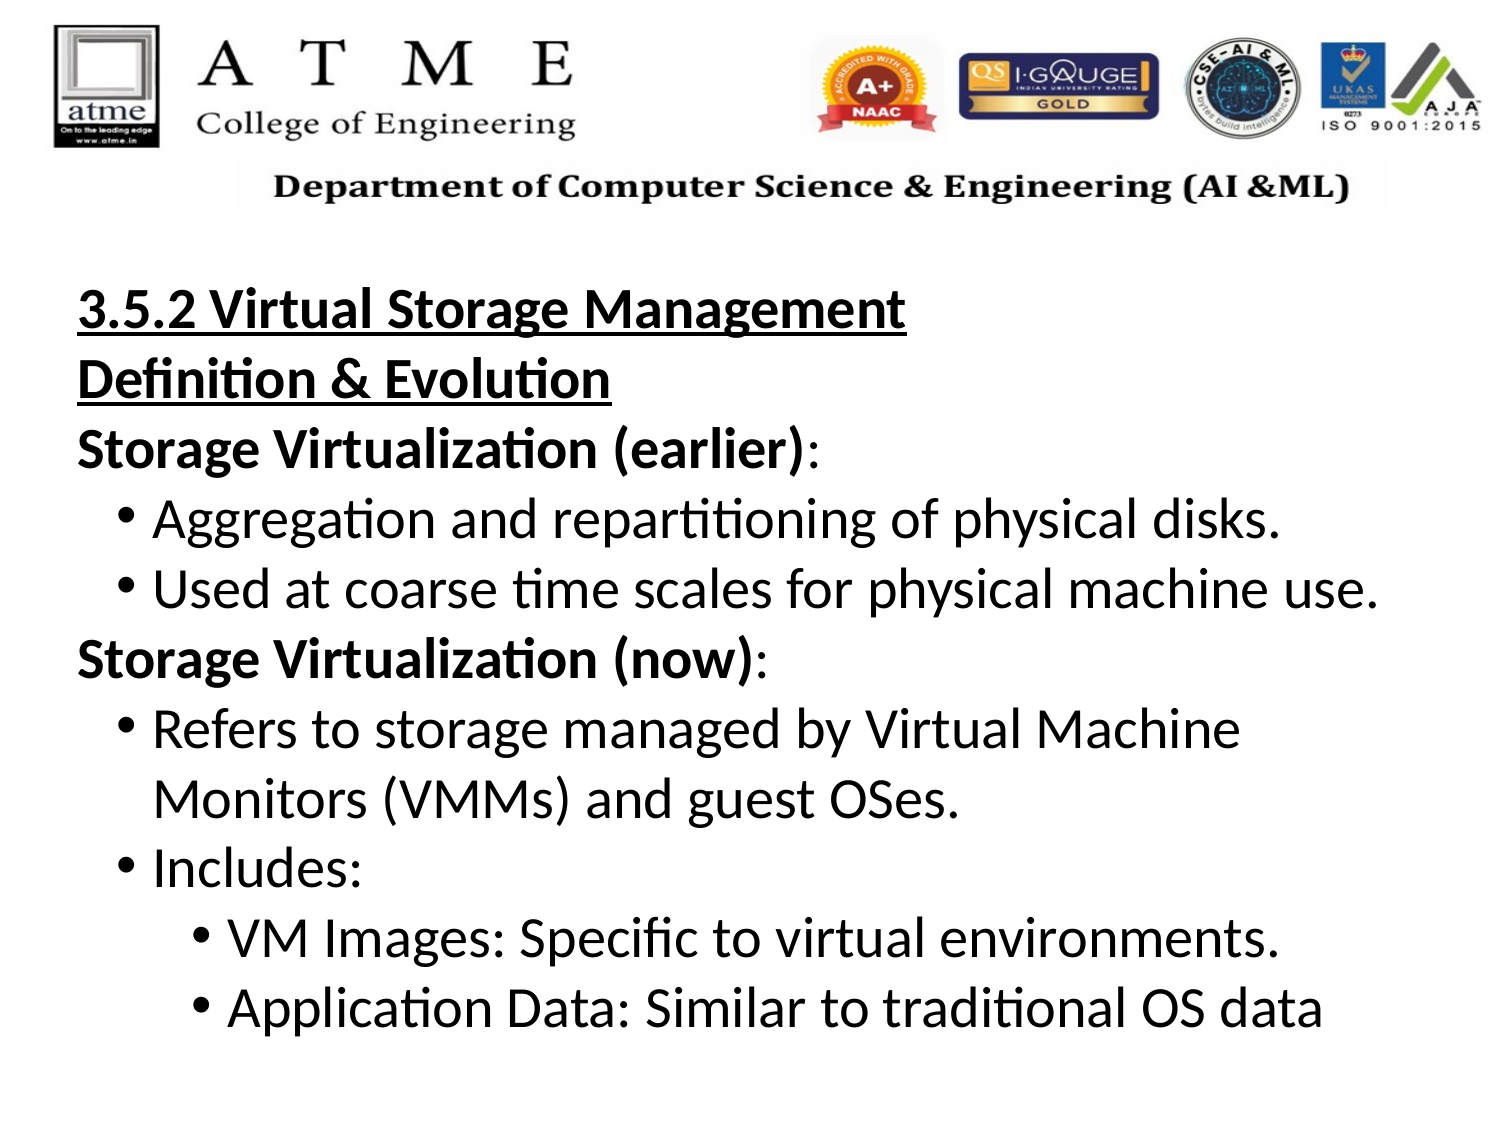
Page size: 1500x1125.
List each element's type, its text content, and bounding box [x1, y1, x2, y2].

picture [24, 0, 1500, 226]
text_box 3.5.2 Virtual Storage Management Definition & Evolution Storage Virtualization (earlier): Aggregation and repartitioning of physical disks. Used at coarse time scales for physical machine use. Storage Virtualization (now): Refers to storage managed by Virtual Machine Monitors (VMMs) and guest OSes. Includes: VM Images: Specific to virtual environments. Application Data: Similar to traditional OS data [62, 262, 1450, 1117]
